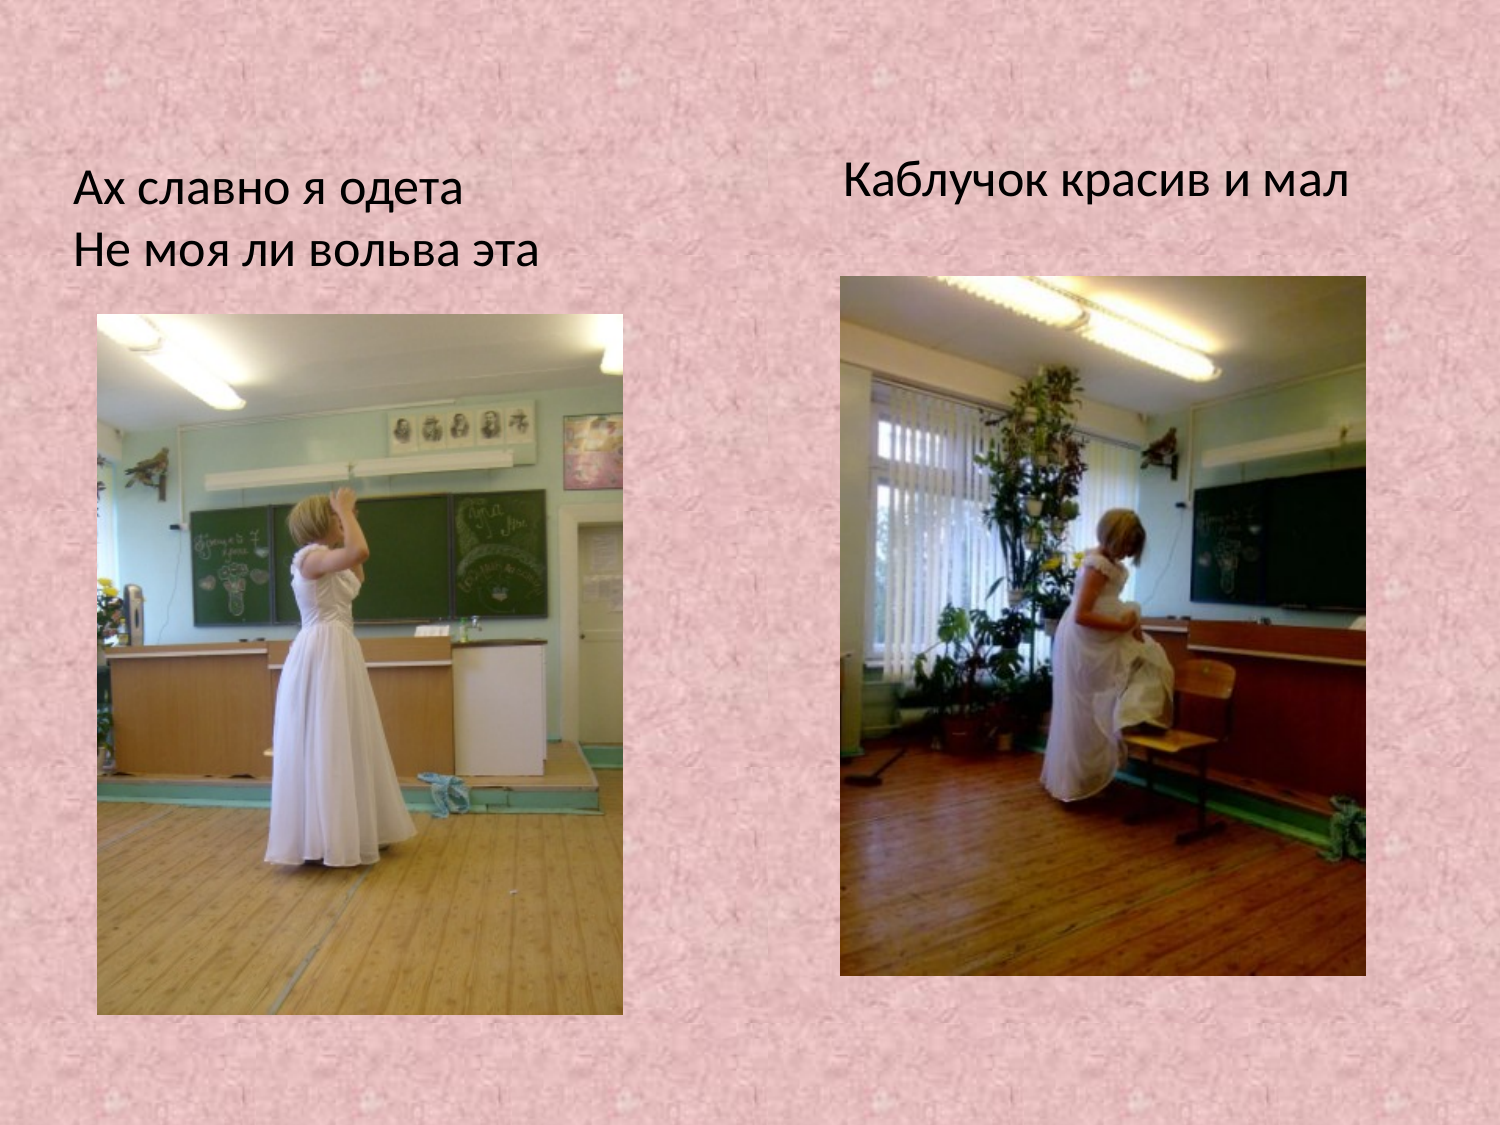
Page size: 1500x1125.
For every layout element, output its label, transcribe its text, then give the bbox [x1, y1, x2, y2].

picture [0, 0, 1500, 1125]
text_box Ах славно я одета Не моя ли вольва эта [58, 144, 809, 285]
text_box Каблучок красив и мал [828, 137, 1377, 215]
